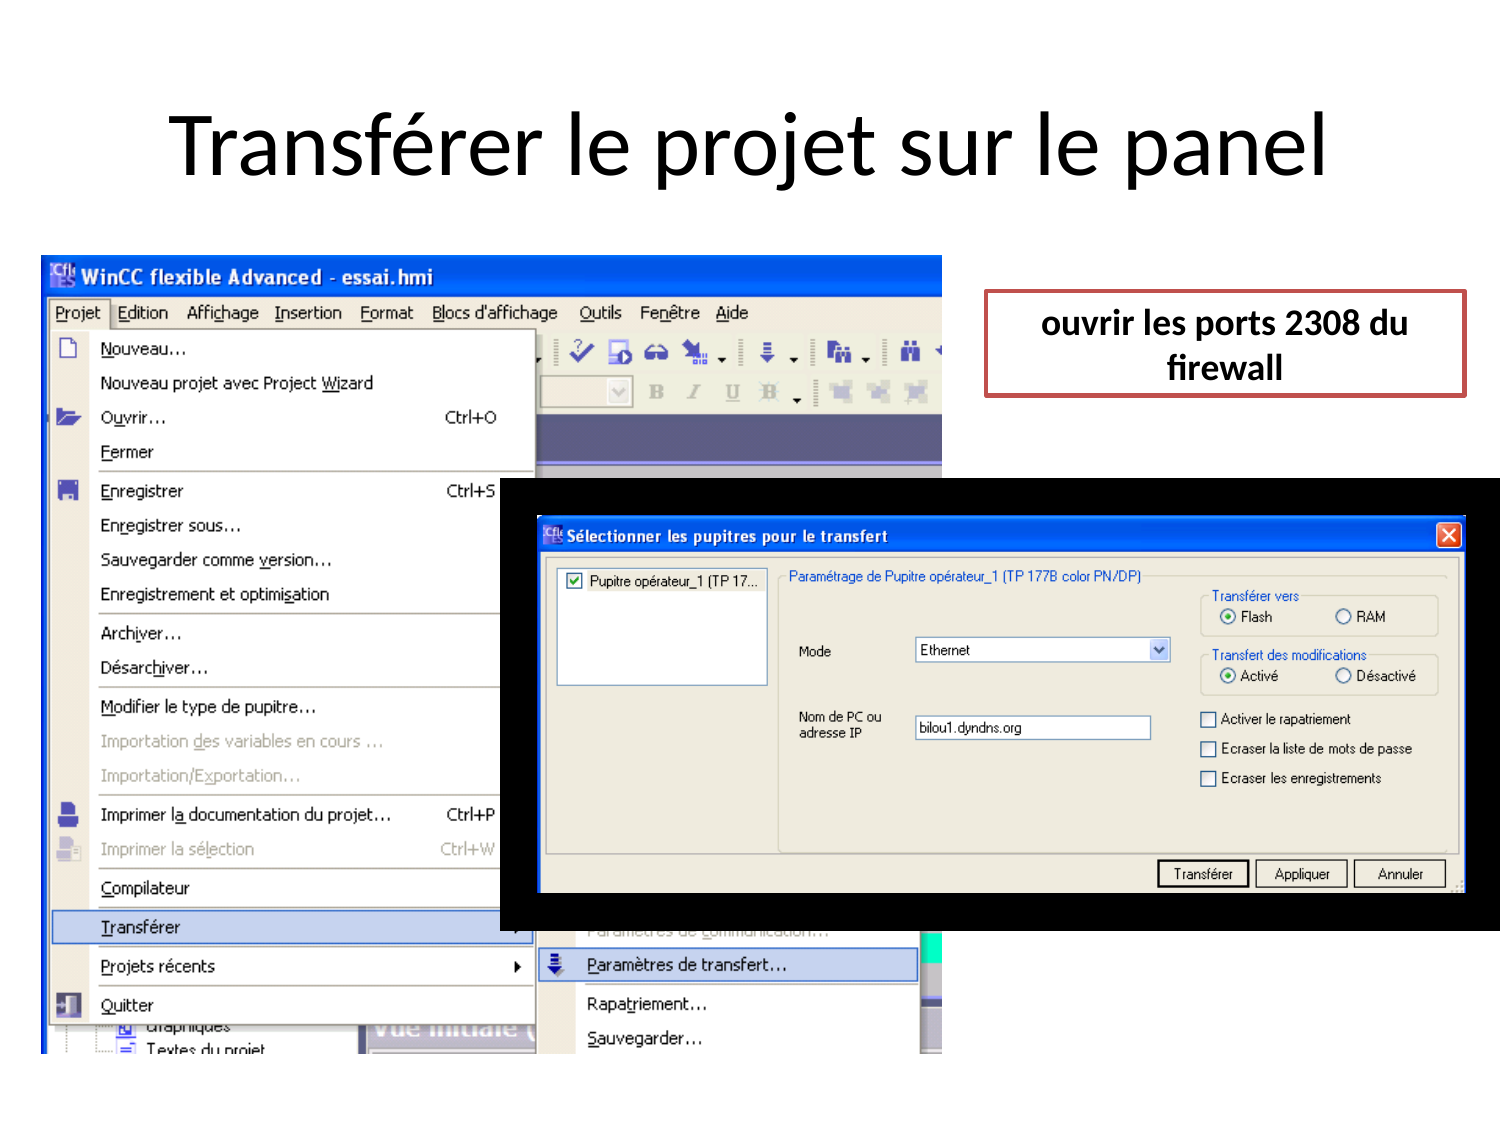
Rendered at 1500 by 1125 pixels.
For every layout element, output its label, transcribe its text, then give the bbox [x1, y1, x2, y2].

picture [40, 255, 1467, 1054]
text_box ouvrir les ports 2308 du firewall [984, 289, 1467, 398]
title Transférer le projet sur le panel [75, 45, 1425, 233]
